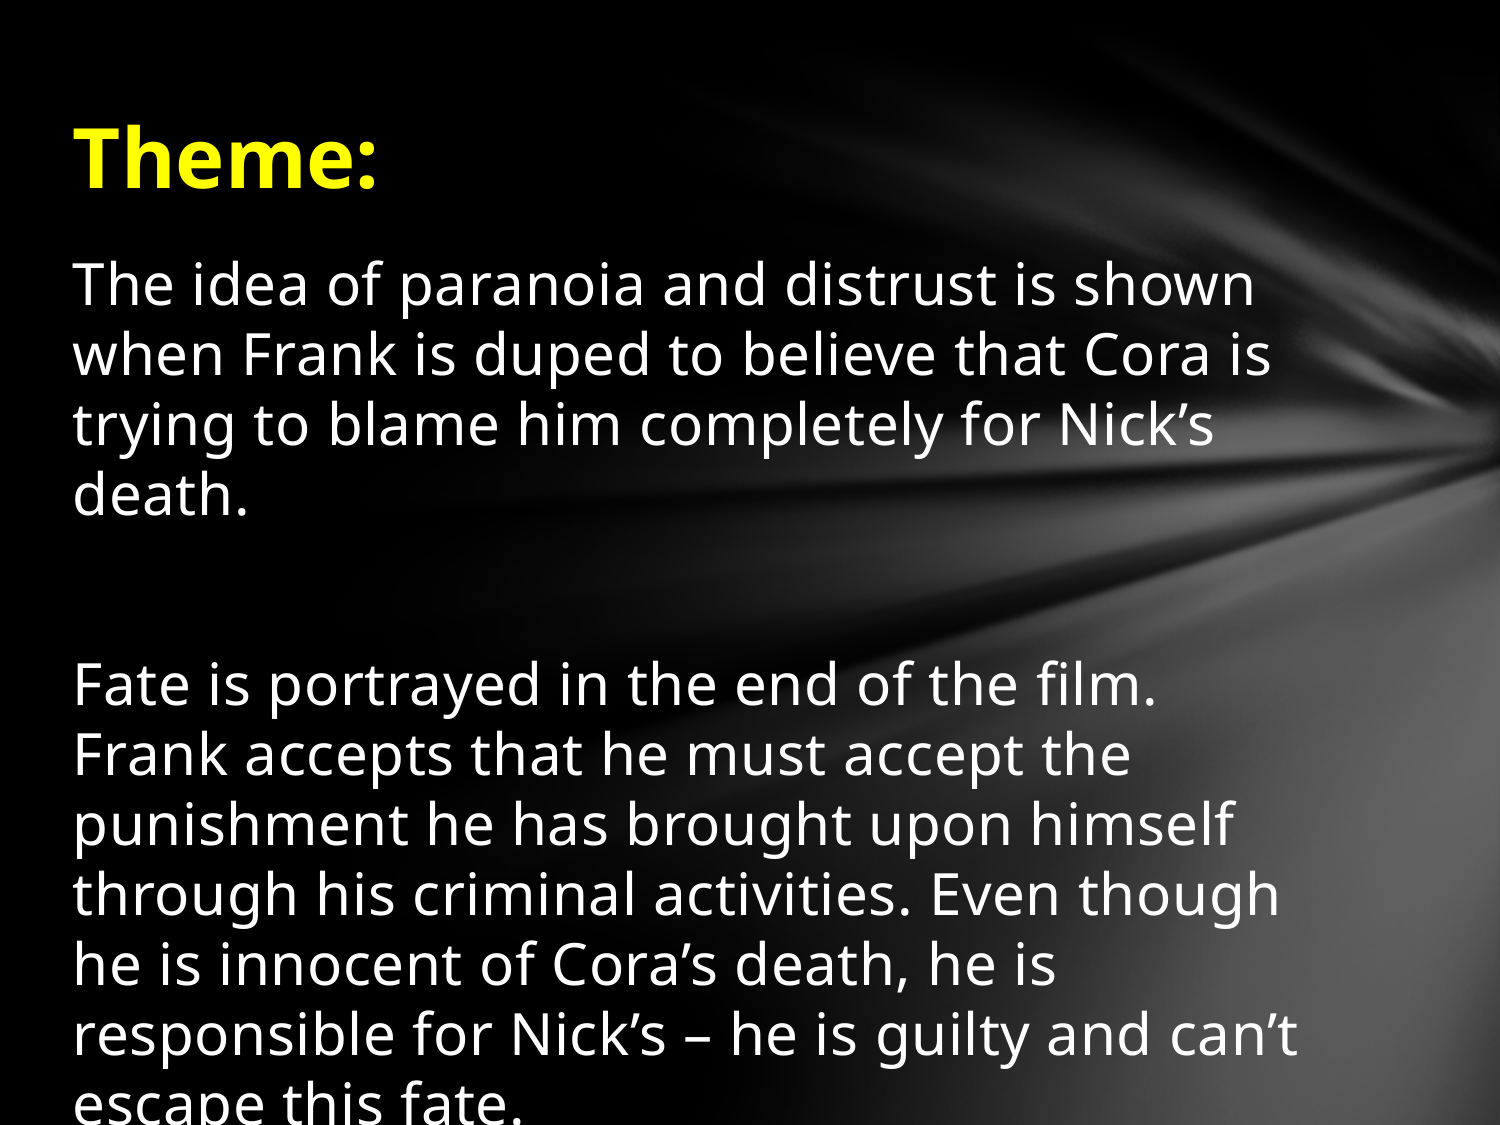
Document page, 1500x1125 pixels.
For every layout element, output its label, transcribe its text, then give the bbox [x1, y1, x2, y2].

title Theme: [57, 37, 1318, 213]
list The idea of paranoia and distrust is shown when Frank is duped to believe that Cora is trying to blame him completely for Nick’s death. Fate is portrayed in the end of the film. Frank accepts that he must accept the punishment he has brought upon himself through his criminal activities. Even though he is innocent of Cora’s death, he is responsible for Nick’s – he is guilty and can’t escape this fate. [57, 239, 1318, 1015]
